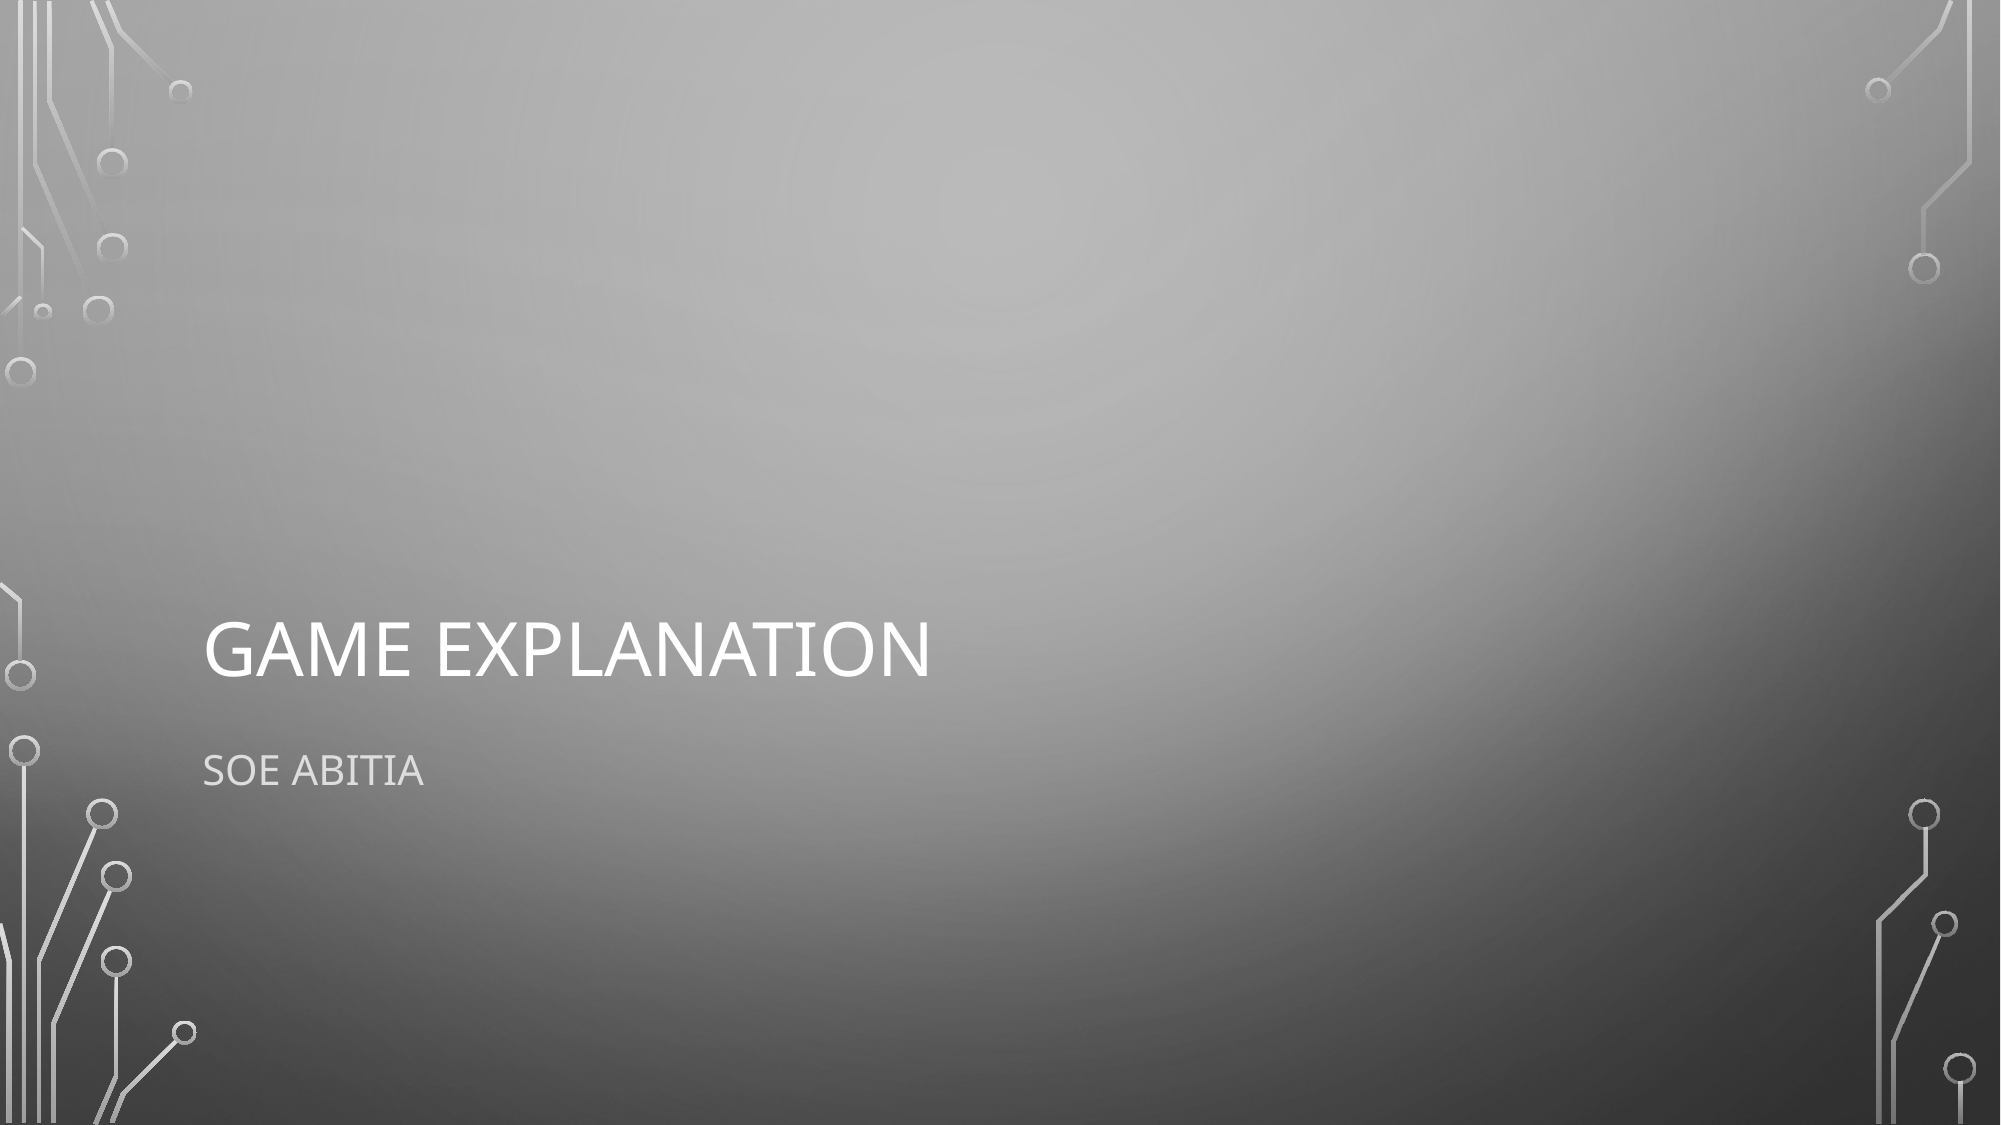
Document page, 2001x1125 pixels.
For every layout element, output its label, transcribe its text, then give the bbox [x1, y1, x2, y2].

title Game Explanation [187, 232, 1813, 701]
list Soe Abitia [187, 725, 1813, 952]
